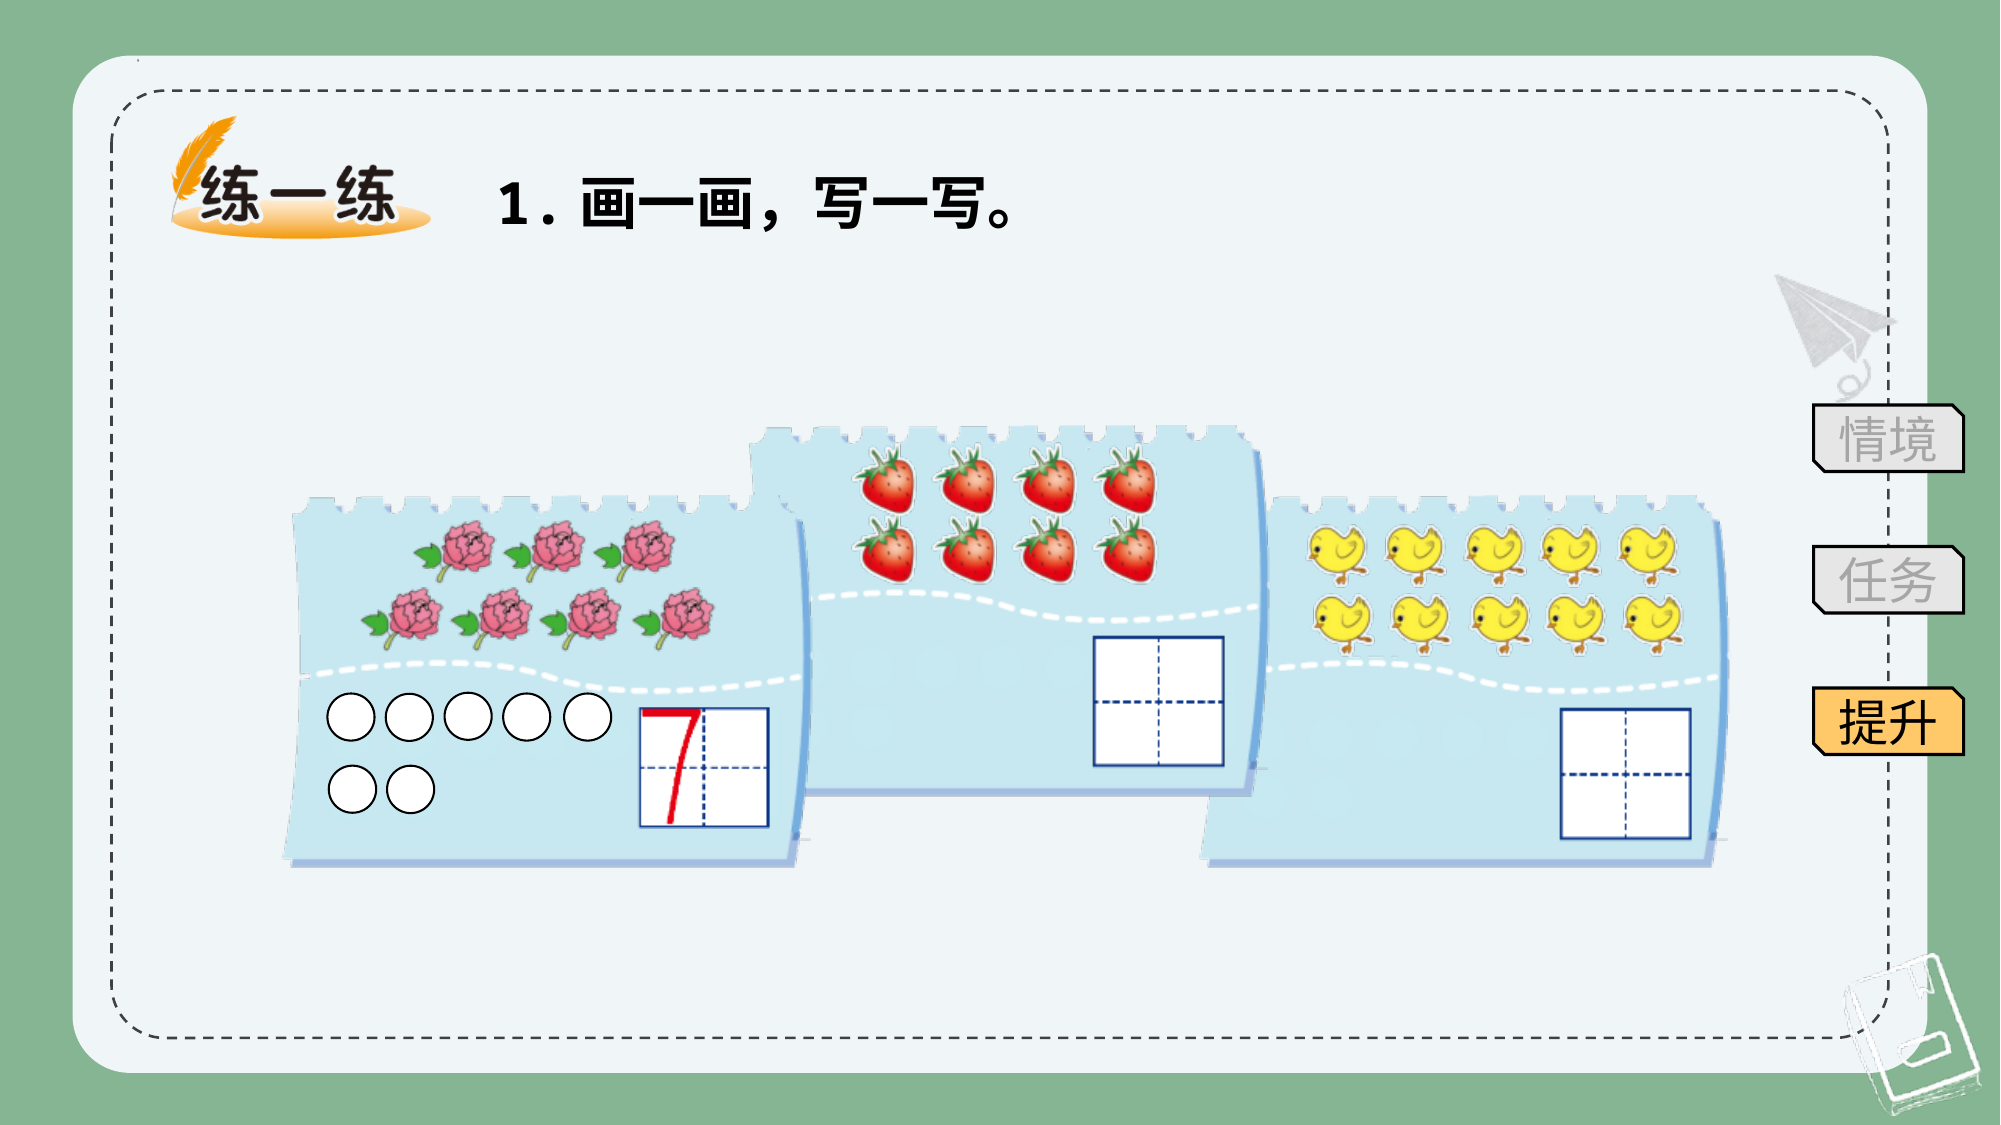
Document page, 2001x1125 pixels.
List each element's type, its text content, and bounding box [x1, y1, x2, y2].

picture [635, 706, 773, 829]
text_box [1706, 236, 1964, 613]
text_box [737, 425, 1274, 798]
text_box 1.画一画，写一写。 [481, 158, 1061, 244]
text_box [280, 495, 817, 869]
picture [1843, 953, 1982, 1116]
picture [152, 113, 441, 244]
text_box 提升 [1812, 686, 1965, 756]
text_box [1197, 495, 1734, 869]
